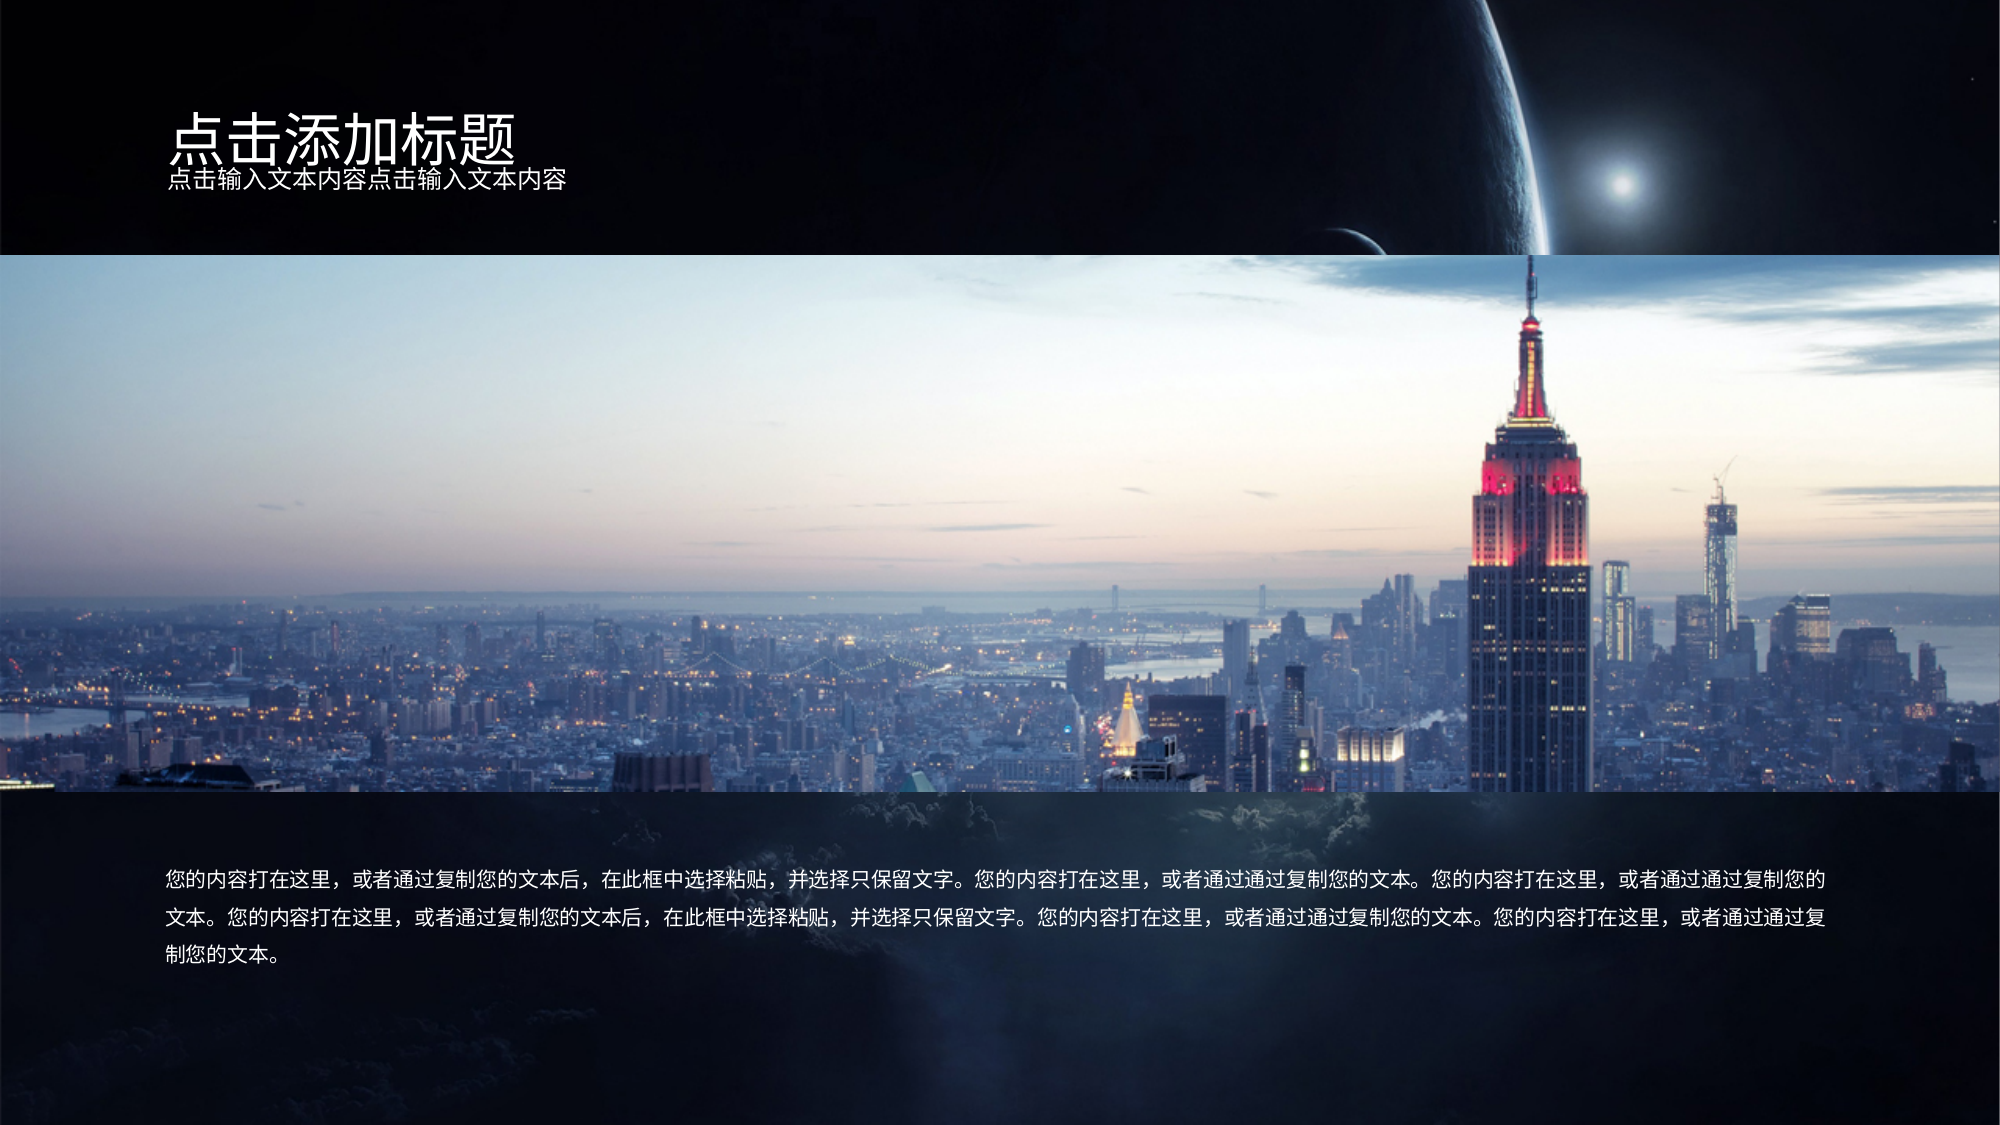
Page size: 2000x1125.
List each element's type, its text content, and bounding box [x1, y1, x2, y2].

picture [0, 0, 2000, 1125]
text_box 点击输入文本内容点击输入文本内容 [152, 155, 583, 201]
text_box 您的内容打在这里，或者通过复制您的文本后，在此框中选择粘贴，并选择只保留文字。您的内容打在这里，或者通过通过复制您的文本。您的内容打在这里，或者通过通过复制您的文本。您的内容打在这里，或者通过复制您的文本后，在此框中选择粘贴，并选择只保留文字。您的内容打在这里，或者通过通过复制您的文本。您的内容打在这里，或者通过通过复制您的文本。 [150, 847, 1851, 975]
text_box 点击添加标题 [152, 60, 532, 155]
